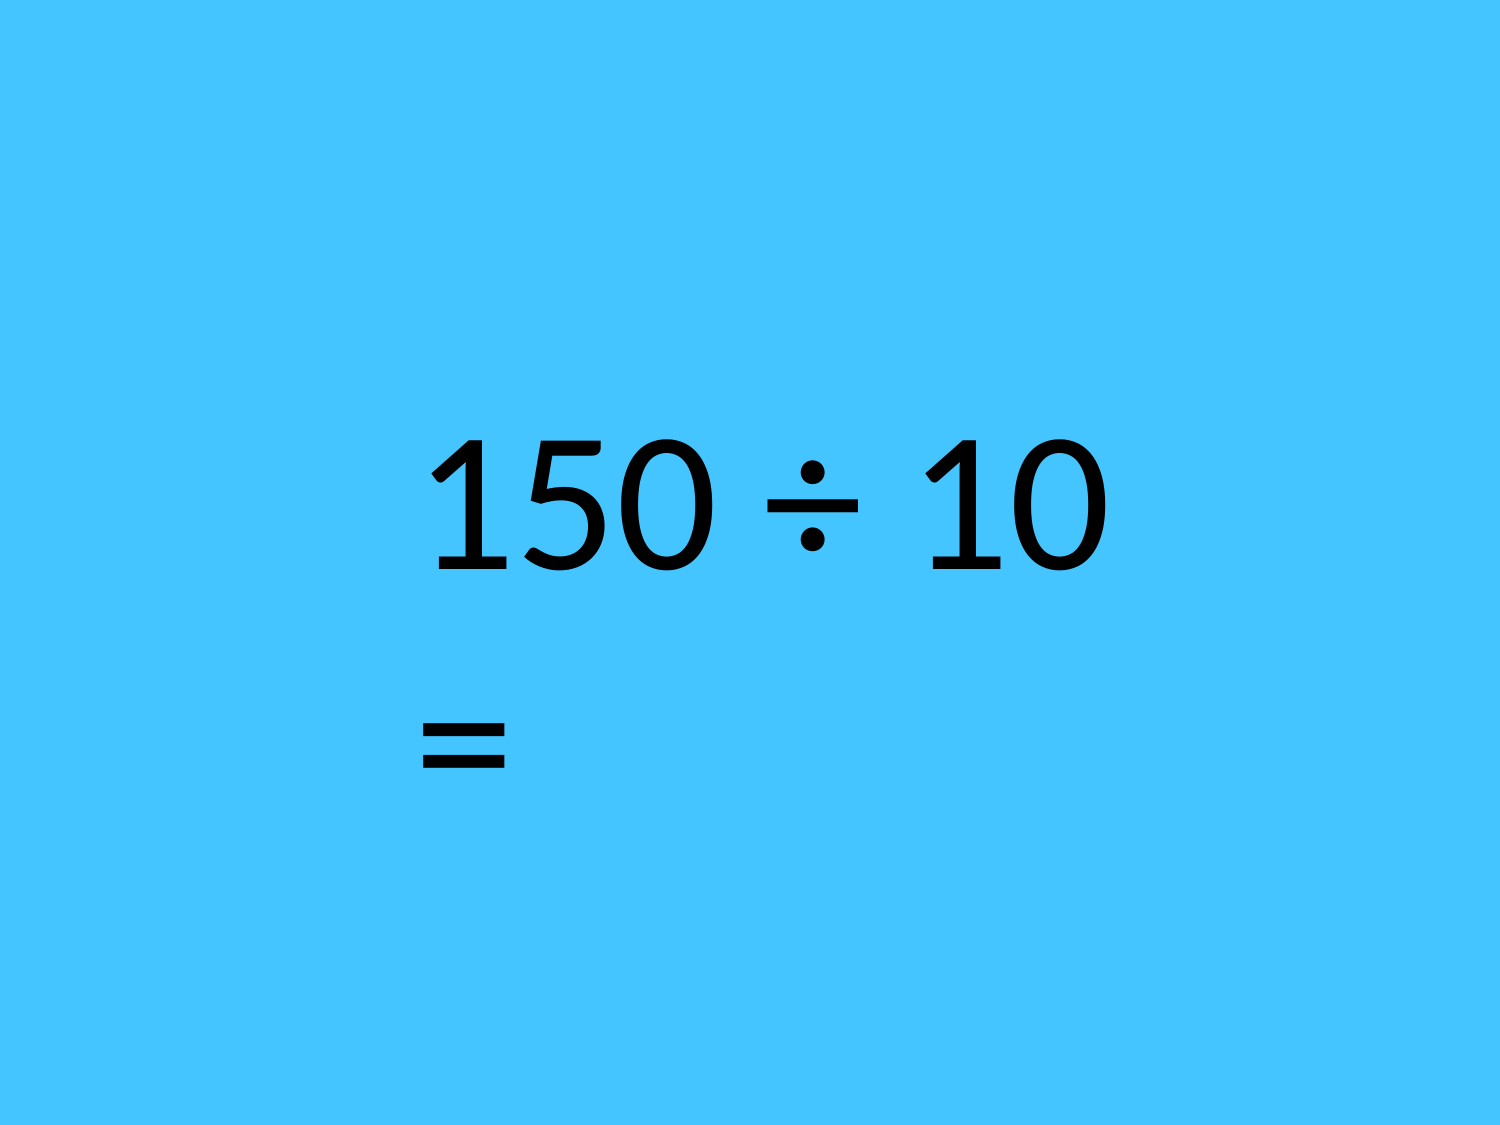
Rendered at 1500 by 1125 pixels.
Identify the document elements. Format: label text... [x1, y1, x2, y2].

text_box 150 ÷ 10 = [399, 362, 1238, 858]
